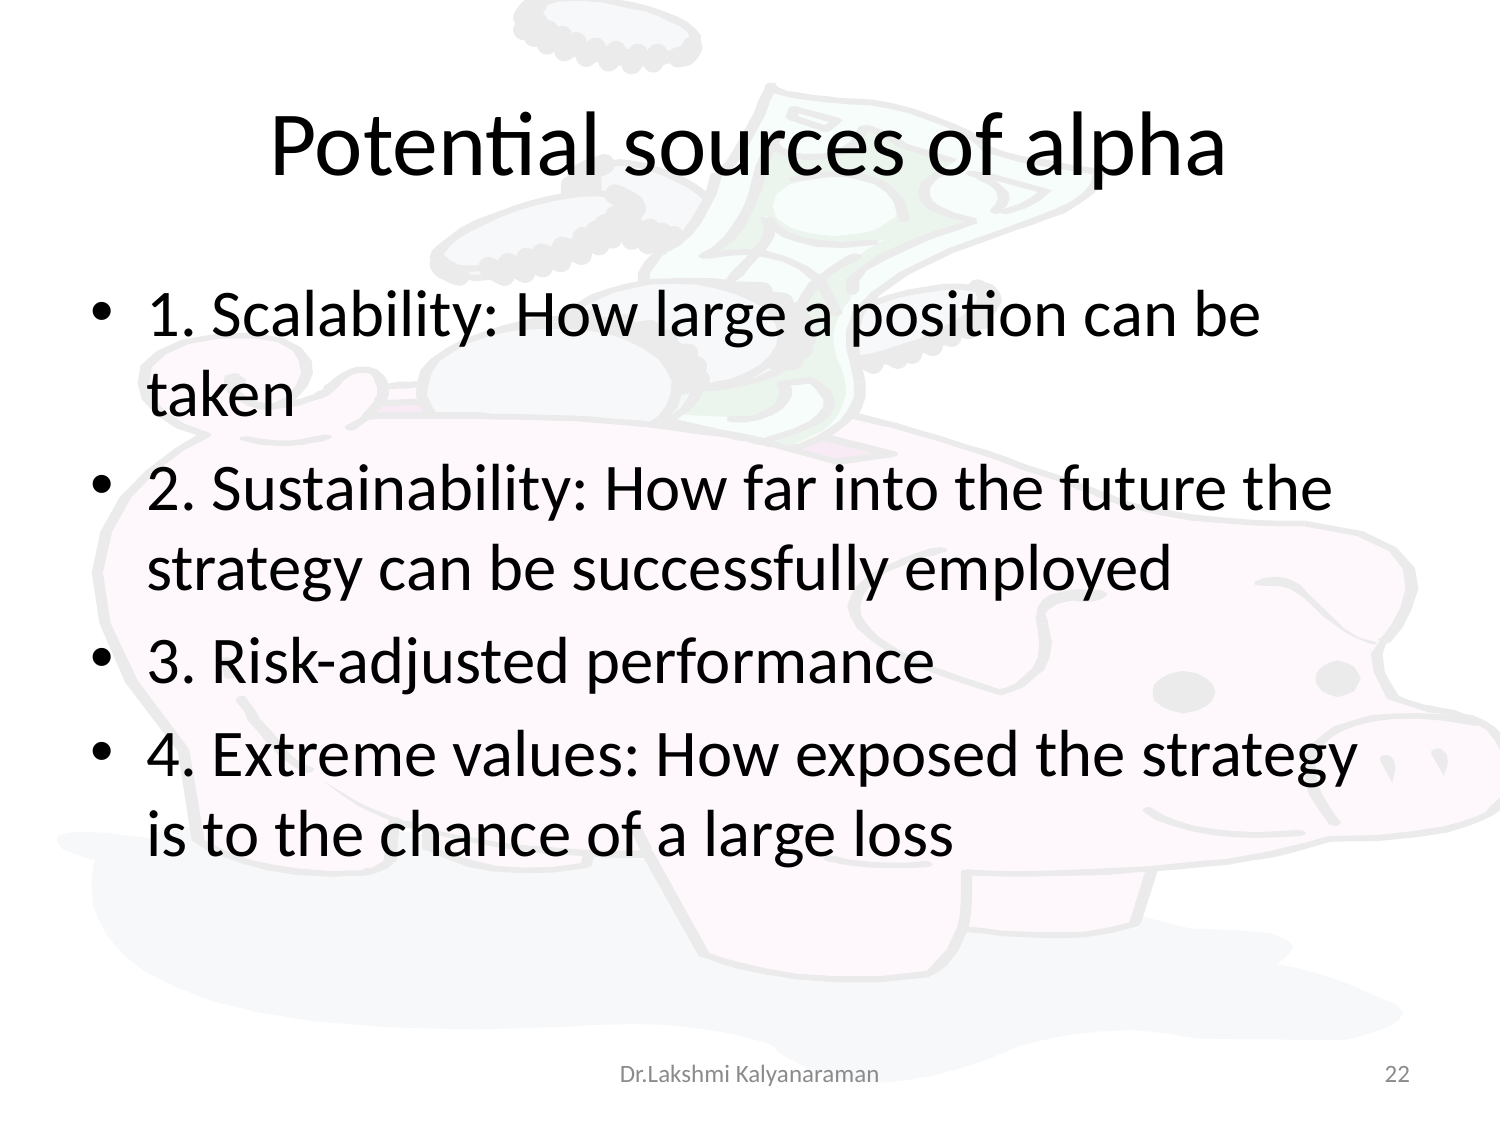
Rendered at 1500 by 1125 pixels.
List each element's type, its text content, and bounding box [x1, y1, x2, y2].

title Potential sources of alpha [75, 45, 1425, 233]
footer Dr.Lakshmi Kalyanaraman [512, 1042, 988, 1103]
slide_number 22 [1074, 1042, 1425, 1103]
list 1. Scalability: How large a position can be taken 2. Sustainability: How far into the future the strategy can be successfully employed 3. Risk-adjusted performance 4. Extreme values: How exposed the strategy is to the chance of a large loss [75, 262, 1425, 1005]
